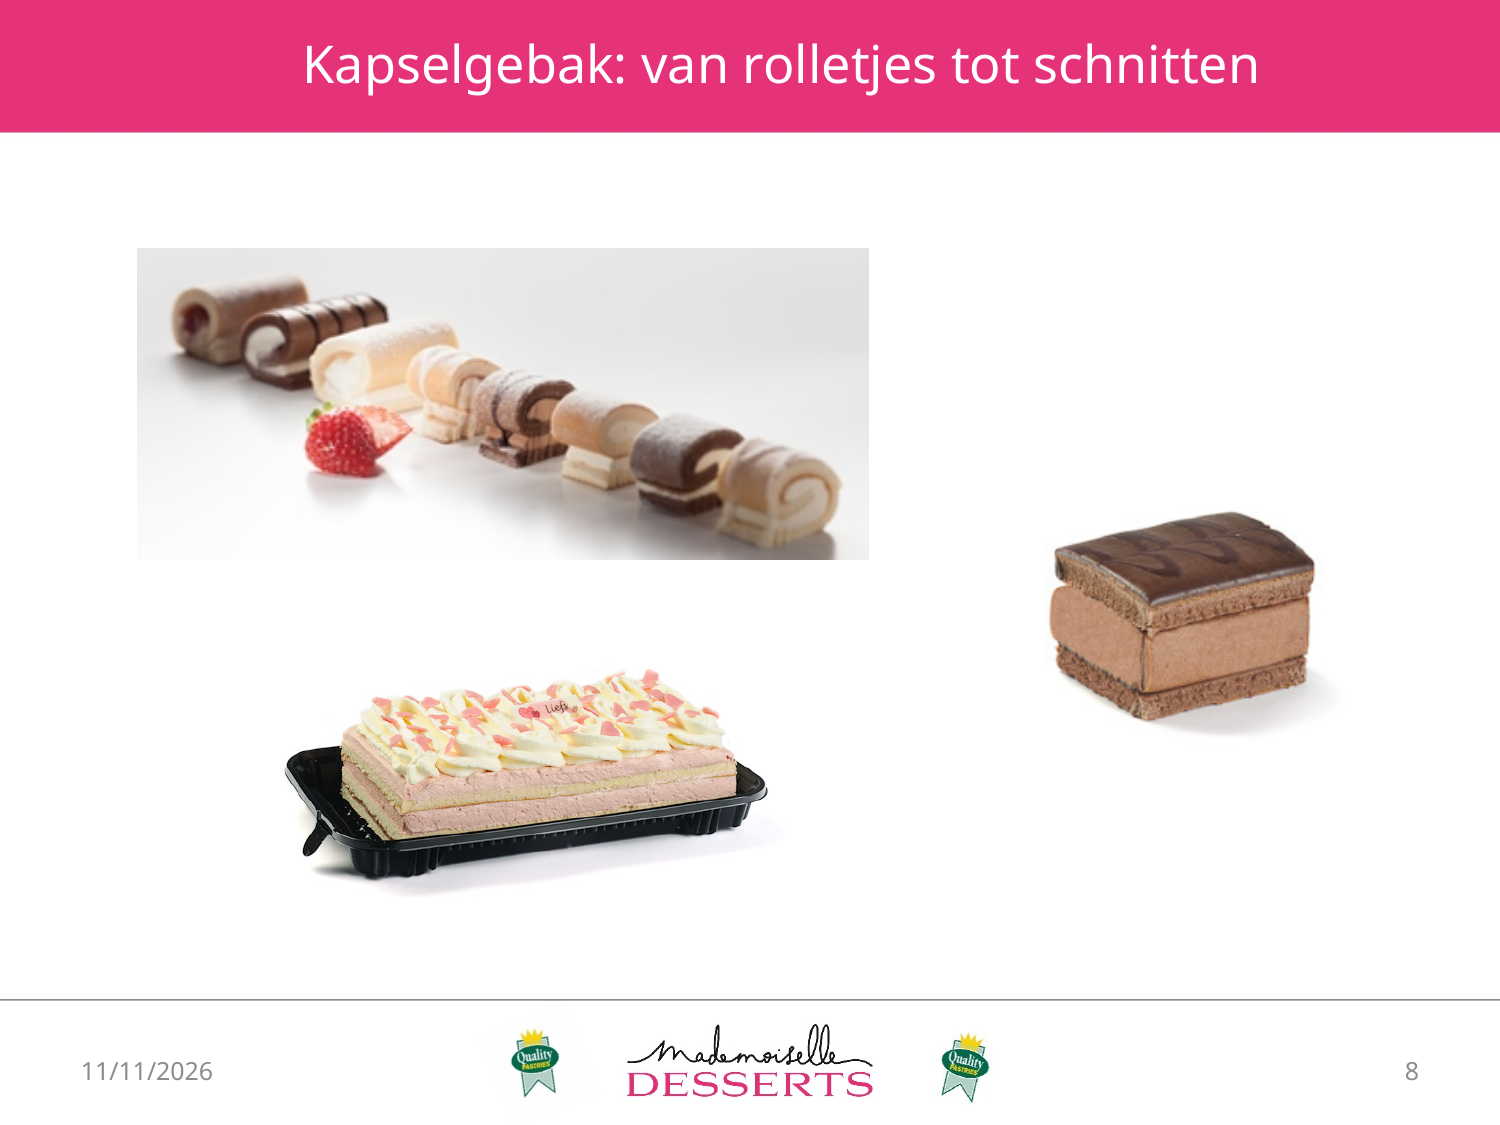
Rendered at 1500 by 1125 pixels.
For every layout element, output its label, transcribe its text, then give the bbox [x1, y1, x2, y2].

title Kapselgebak: van rolletjes tot schnitten [63, 0, 1500, 135]
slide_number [65, 1042, 404, 1103]
slide_number 8 [1322, 1042, 1435, 1103]
picture [0, 0, 1500, 1125]
